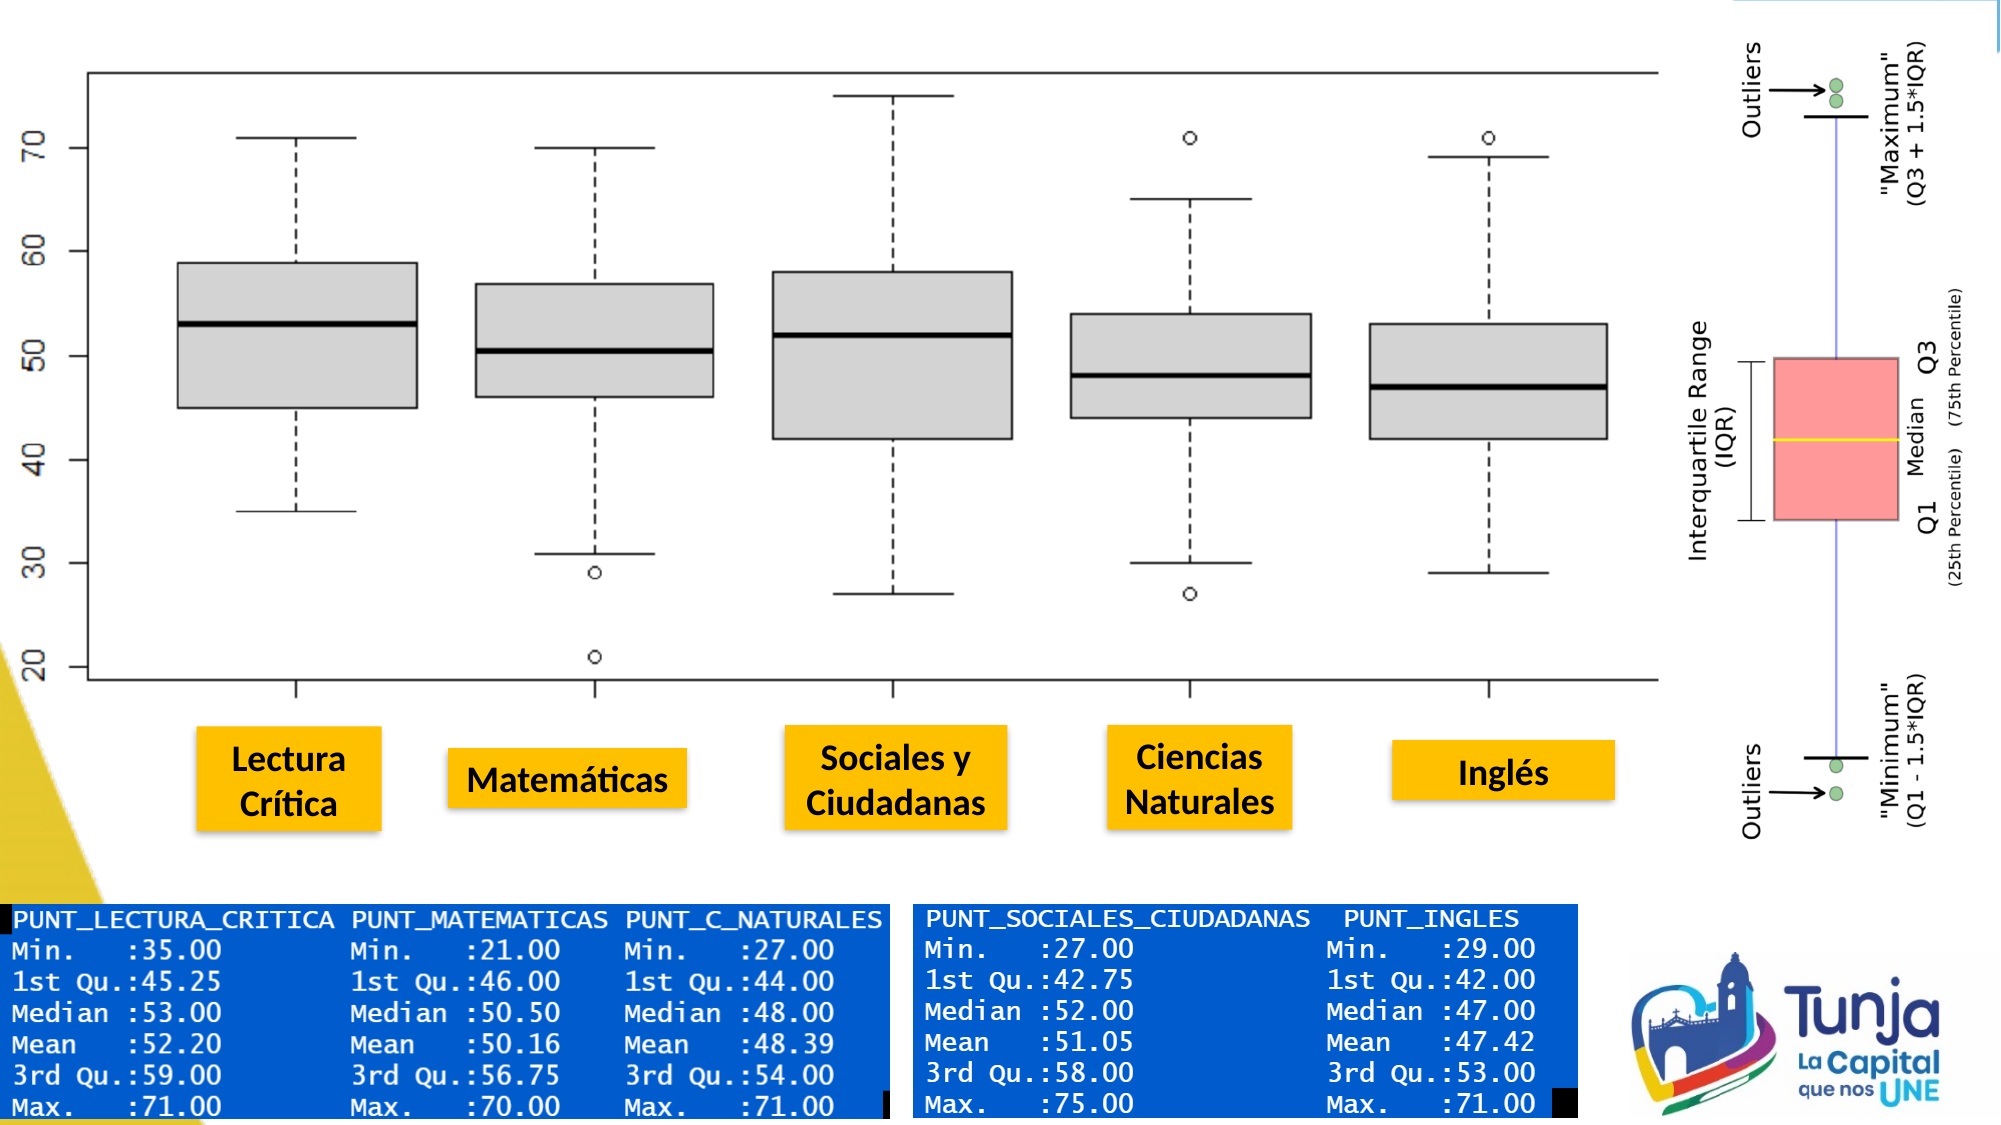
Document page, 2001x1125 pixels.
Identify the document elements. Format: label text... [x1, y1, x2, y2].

text_box Sociales y Ciudadanas [784, 758, 1008, 830]
picture [913, 904, 1578, 1118]
picture [1628, 952, 2000, 1119]
text_box Matemáticas [448, 758, 687, 808]
text_box Ciencias Naturales [1107, 758, 1293, 830]
picture [0, 0, 2000, 1125]
text_box Lectura Crítica [222, 758, 382, 832]
text_box Inglés [1392, 758, 1615, 800]
